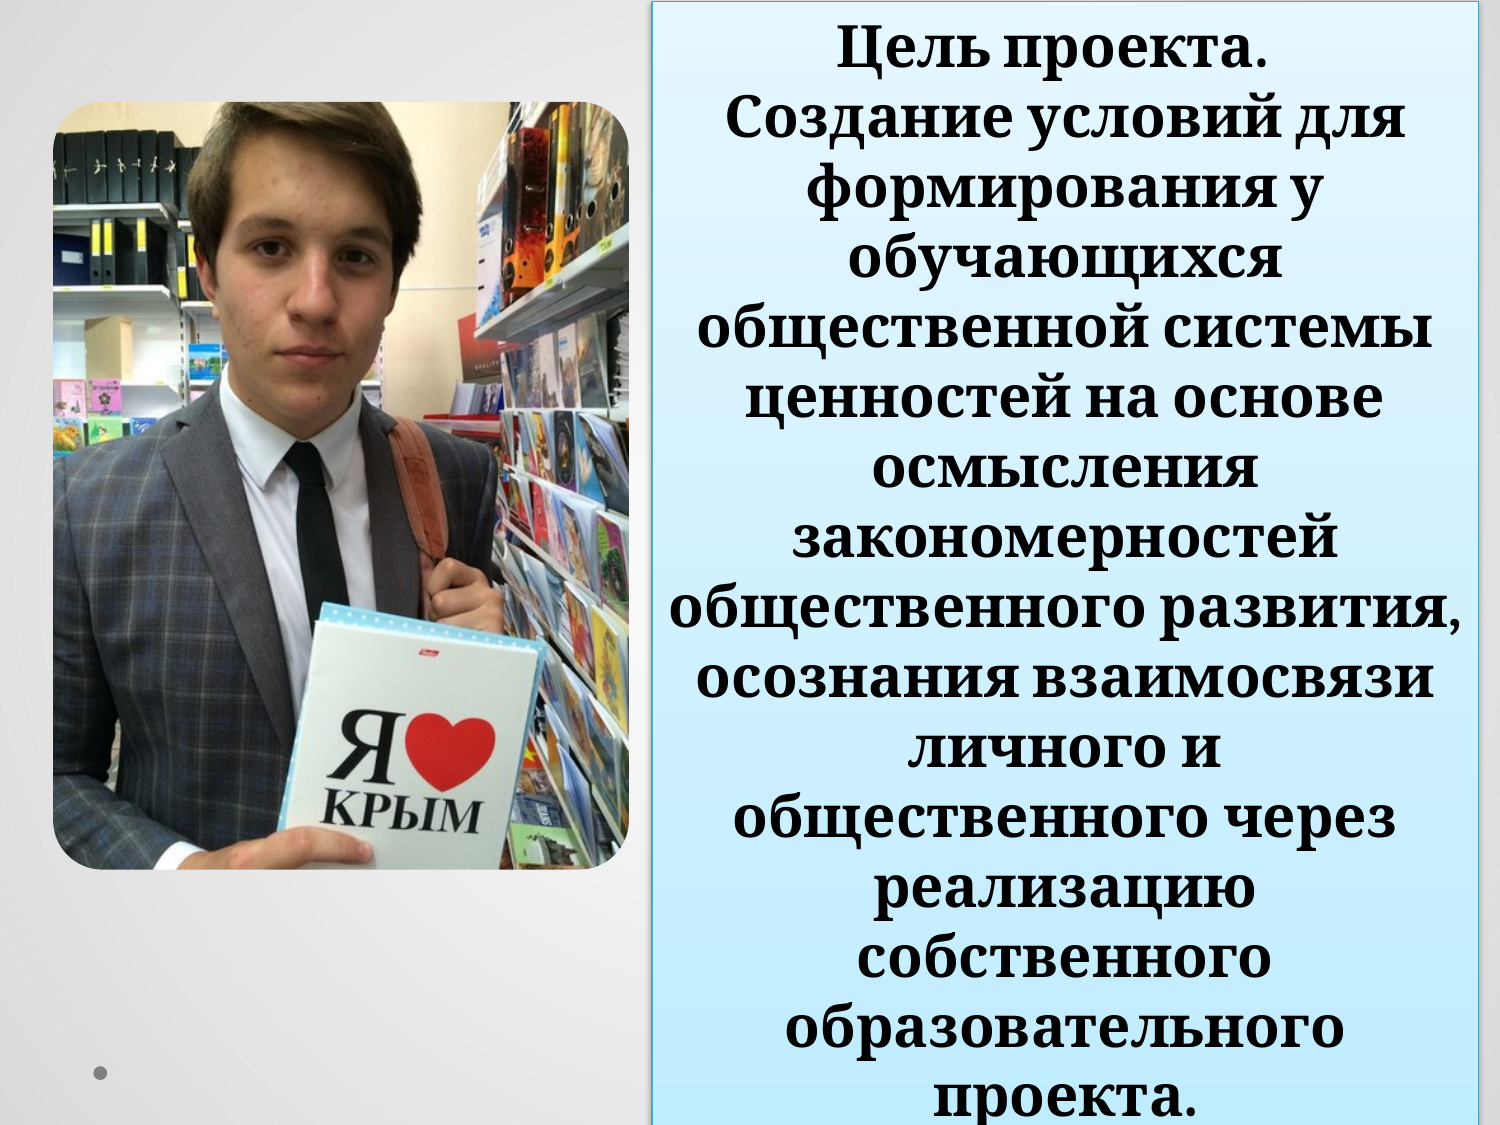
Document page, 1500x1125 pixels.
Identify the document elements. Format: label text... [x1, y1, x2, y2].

text_box Цель проекта. Создание условий для формирования у обучающихся общественной системы ценностей на основе осмысления закономерностей общественного развития, осознания взаимосвязи личного и общественного через реализацию собственного образовательного проекта. [651, 1, 1479, 1125]
picture [52, 101, 630, 870]
